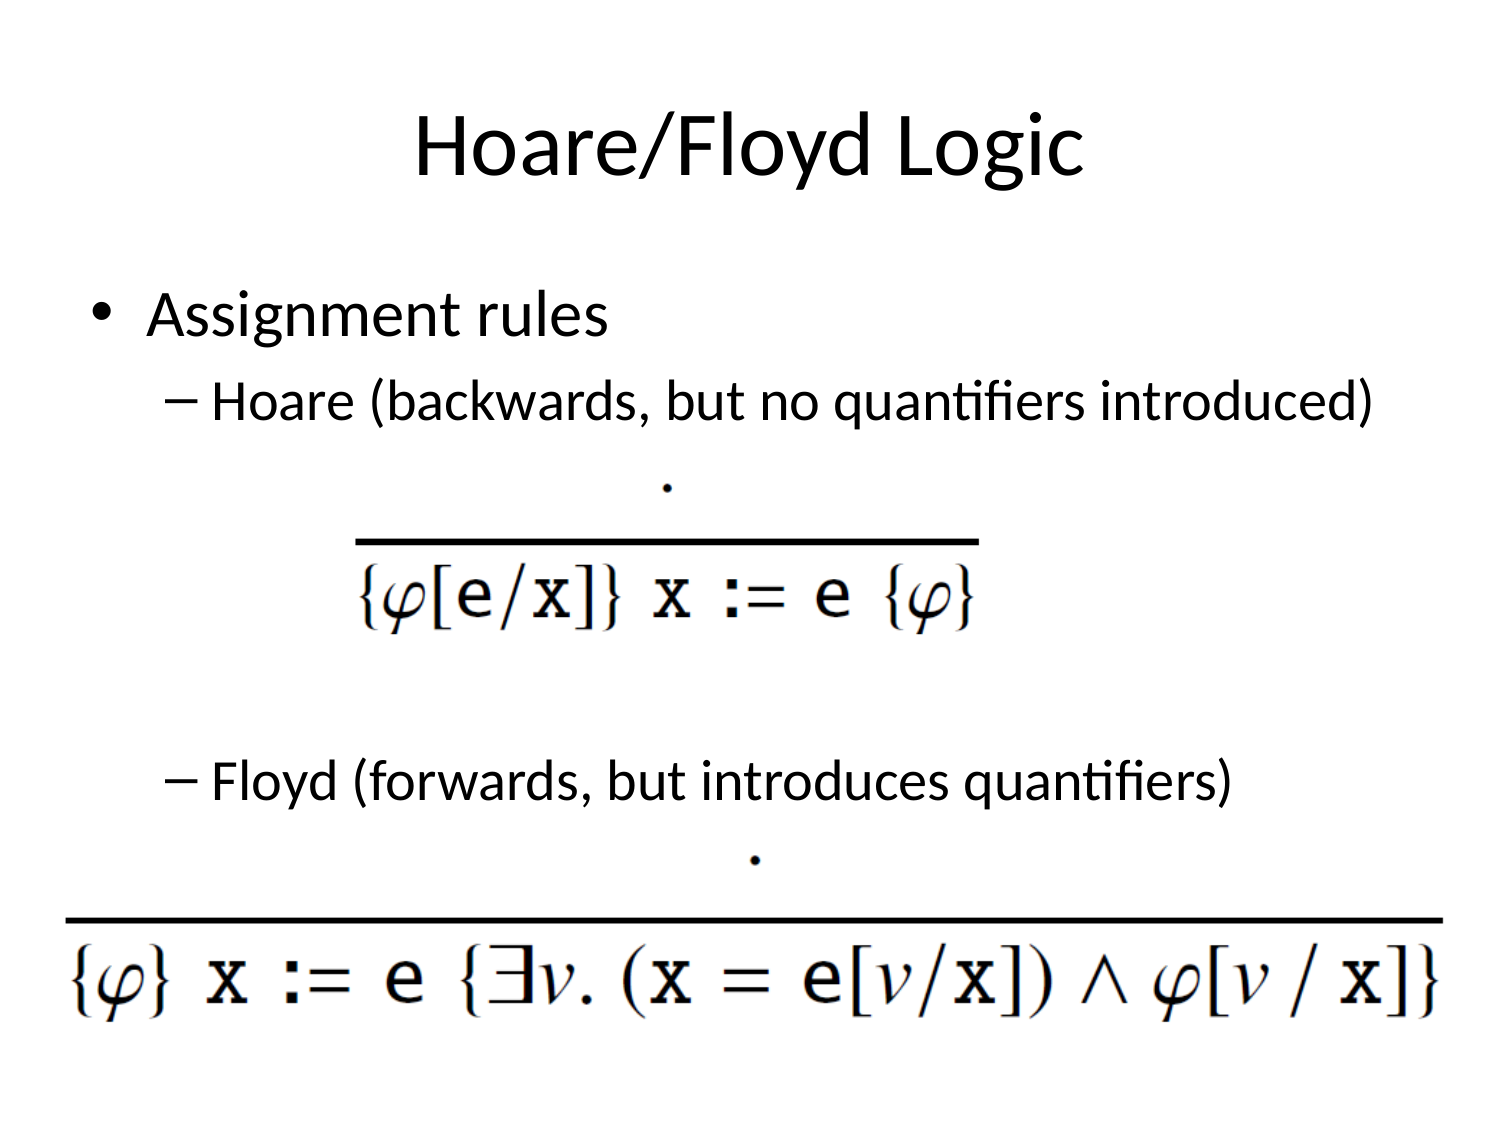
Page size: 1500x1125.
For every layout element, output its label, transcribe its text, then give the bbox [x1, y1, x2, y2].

picture [49, 834, 1472, 1038]
list Assignment rules Hoare (backwards, but no quantifiers introduced) Floyd (forwards, but introduces quantifiers) [75, 262, 1425, 832]
picture [336, 459, 1001, 651]
title Hoare/Floyd Logic [75, 45, 1425, 233]
